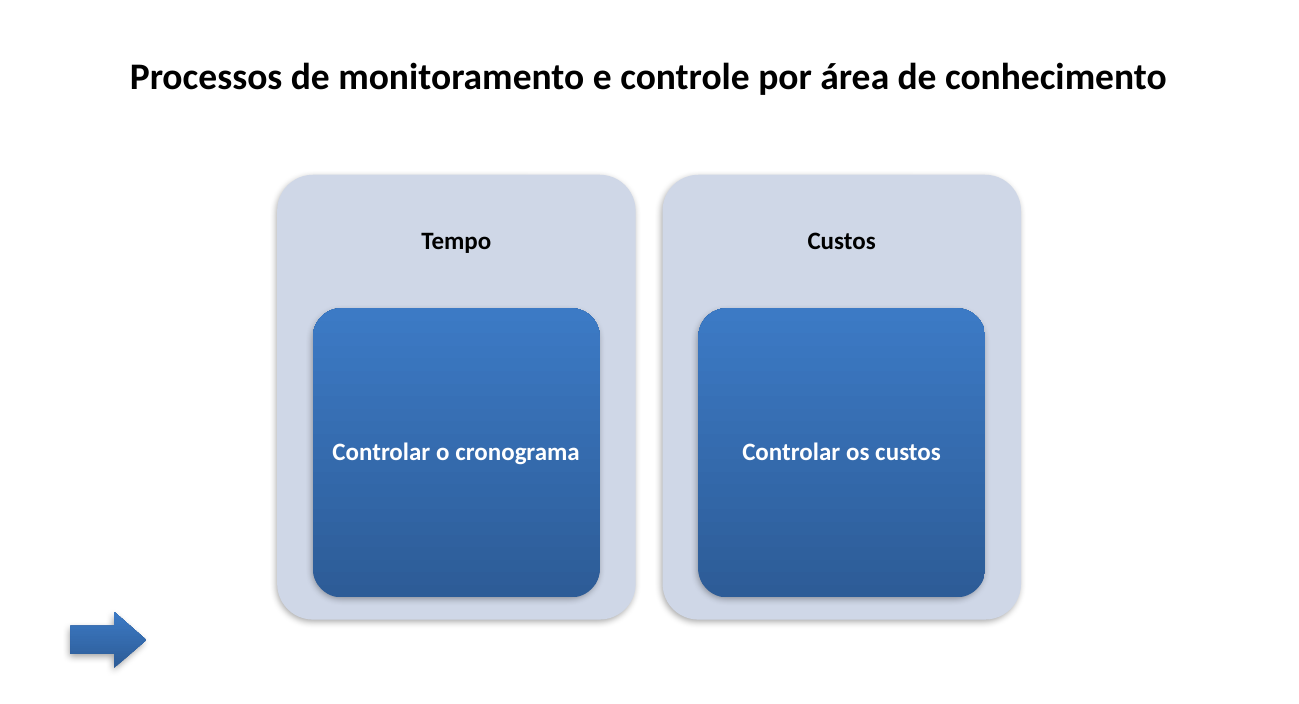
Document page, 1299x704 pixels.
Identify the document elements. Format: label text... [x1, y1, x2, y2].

text_box Processos de monitoramento e controle por área de conhecimento [0, 44, 1299, 106]
text_box [70, 611, 147, 669]
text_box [276, 174, 1022, 620]
